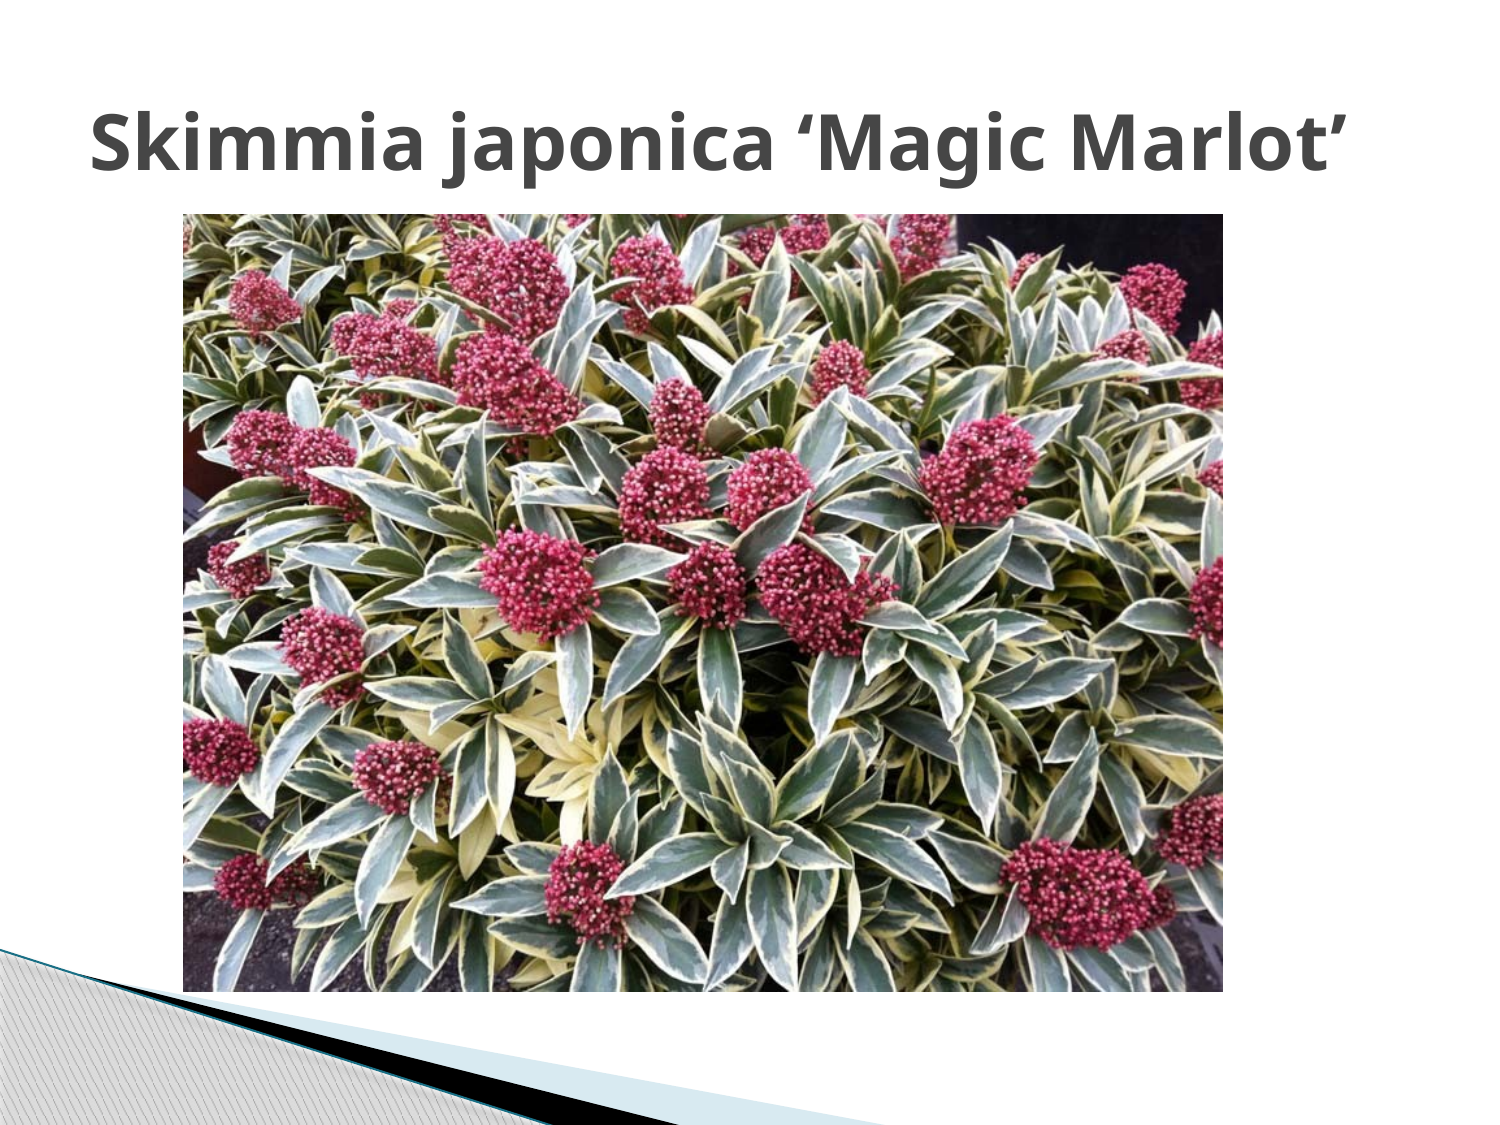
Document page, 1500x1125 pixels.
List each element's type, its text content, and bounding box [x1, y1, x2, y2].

picture [182, 214, 1223, 992]
title Skimmia japonica ‘Magic Marlot’ [75, 45, 1425, 233]
